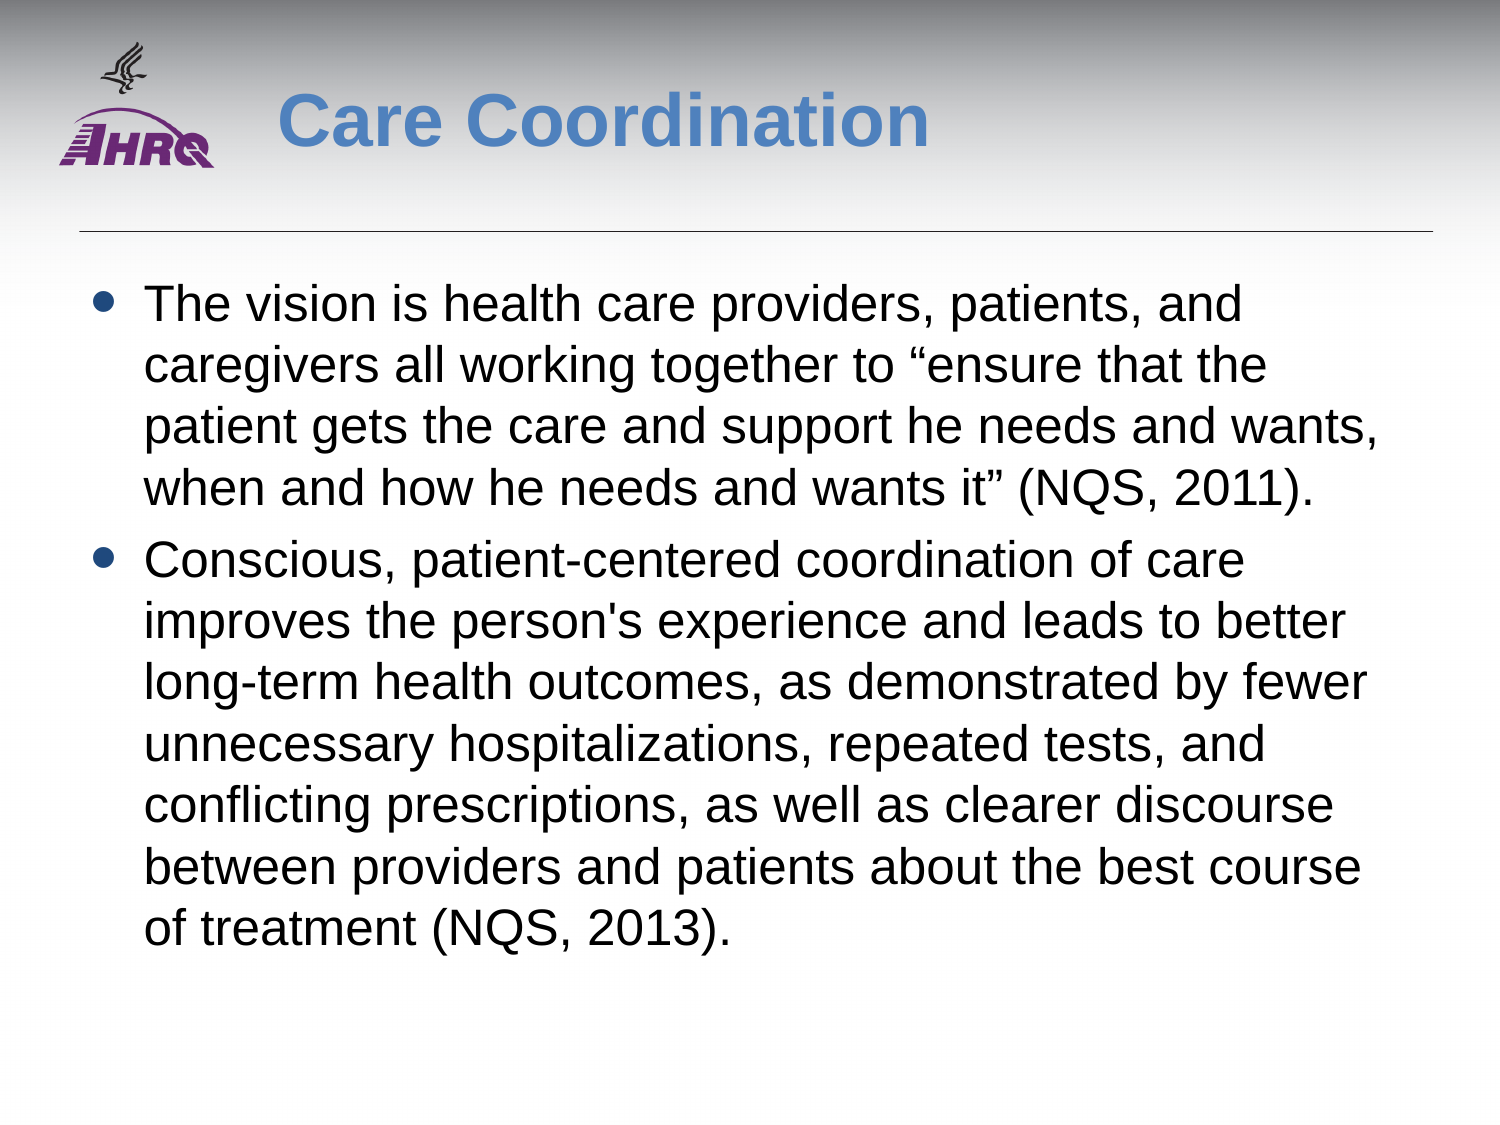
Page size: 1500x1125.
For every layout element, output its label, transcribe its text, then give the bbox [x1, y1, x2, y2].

picture [0, 0, 1500, 1125]
title Care Coordination [262, 45, 1425, 188]
list The vision is health care providers, patients, and caregivers all working together to “ensure that the patient gets the care and support he needs and wants, when and how he needs and wants it” (NQS, 2011). Conscious, patient-centered coordination of care improves the person's experience and leads to better long-term health outcomes, as demonstrated by fewer unnecessary hospitalizations, repeated tests, and conflicting prescriptions, as well as clearer discourse between providers and patients about the best course of treatment (NQS, 2013). [75, 262, 1425, 1005]
